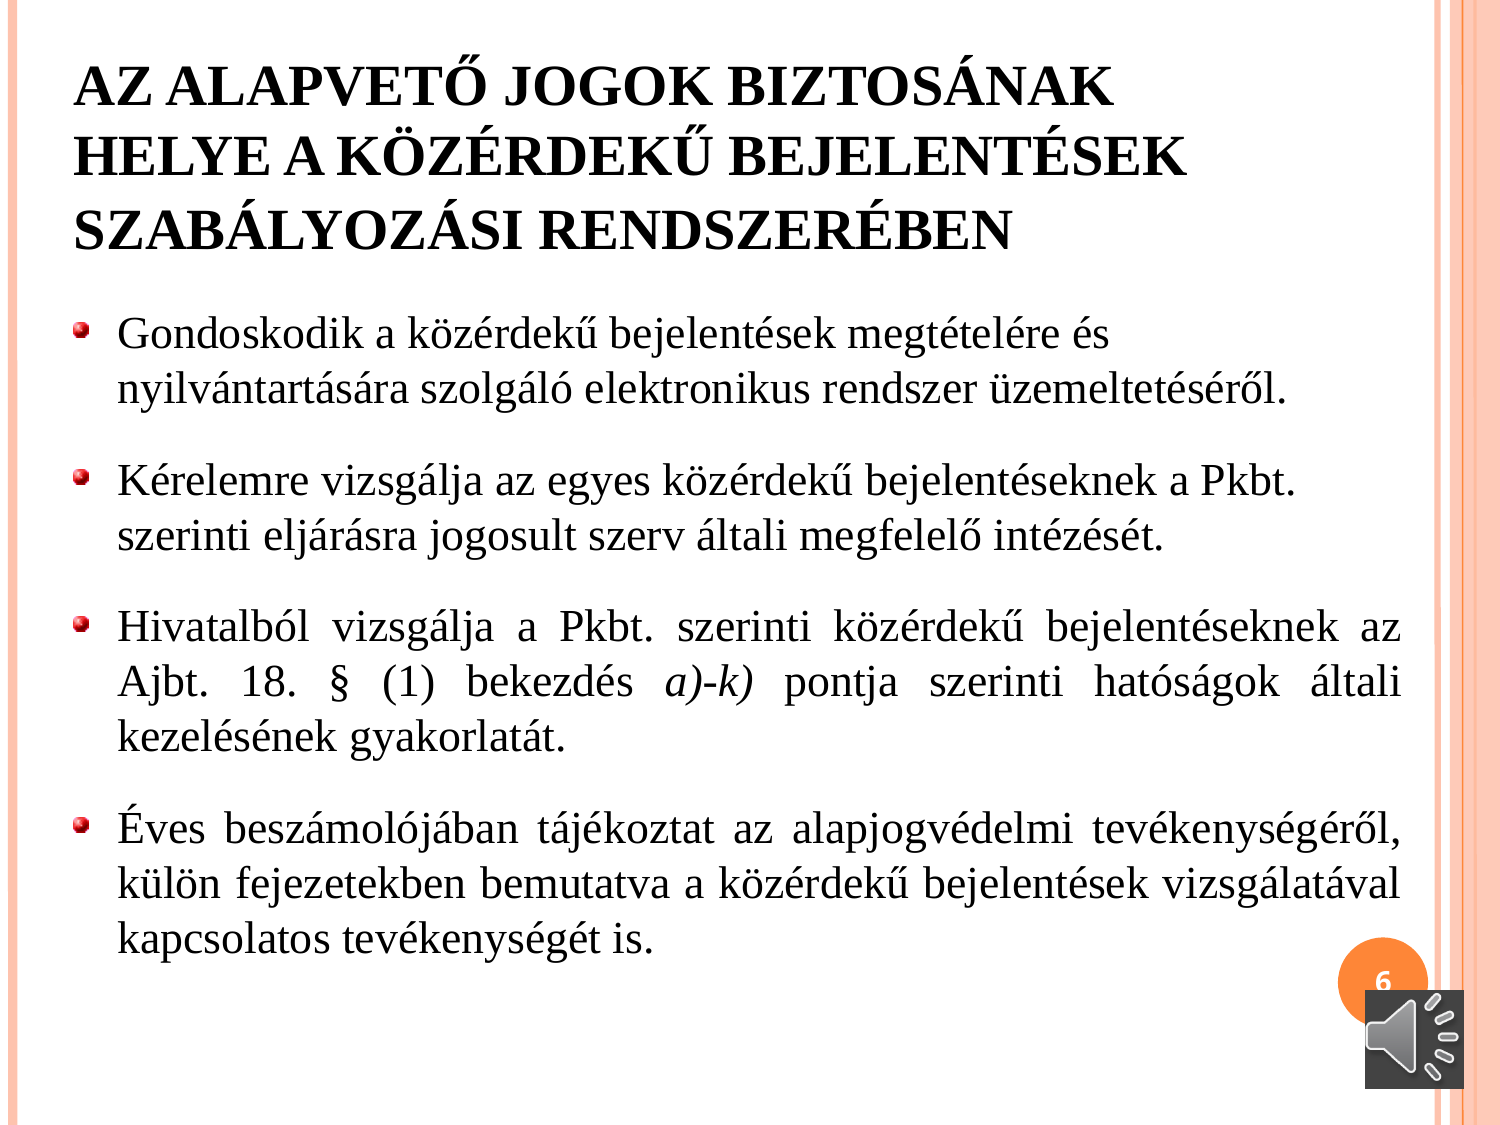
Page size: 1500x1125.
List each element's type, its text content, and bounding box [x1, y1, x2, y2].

text_box Gondoskodik a közérdekű bejelentések megtételére és nyilvántartására szolgáló elektronikus rendszer üzemeltetéséről. Kérelemre vizsgálja az egyes közérdekű bejelentéseknek a Pkbt. szerinti eljárásra jogosult szerv általi megfelelő intézését. Hivatalból vizsgálja a Pkbt. szerinti közérdekű bejelentéseknek az Ajbt. 18. § (1) bekezdés a)-k) pontja szerinti hatóságok általi kezelésének gyakorlatát. Éves beszámolójában tájékoztat az alapjogvédelmi tevékenységéről, külön fejezetekben bemutatva a közérdekű bejelentések vizsgálatával kapcsolatos tevékenységét is. [59, 295, 1418, 1004]
text_box AZ ALAPVETŐ JOGOK BIZTOSÁNAK HELYE A KÖZÉRDEKŰ BEJELENTÉSEK SZABÁLYOZÁSI RENDSZERÉBEN [59, 0, 1270, 270]
picture [73, 817, 89, 833]
picture [73, 322, 89, 338]
picture [73, 616, 89, 632]
picture [1364, 989, 1465, 1090]
text_box 6 [1333, 940, 1434, 1026]
picture [73, 469, 89, 485]
